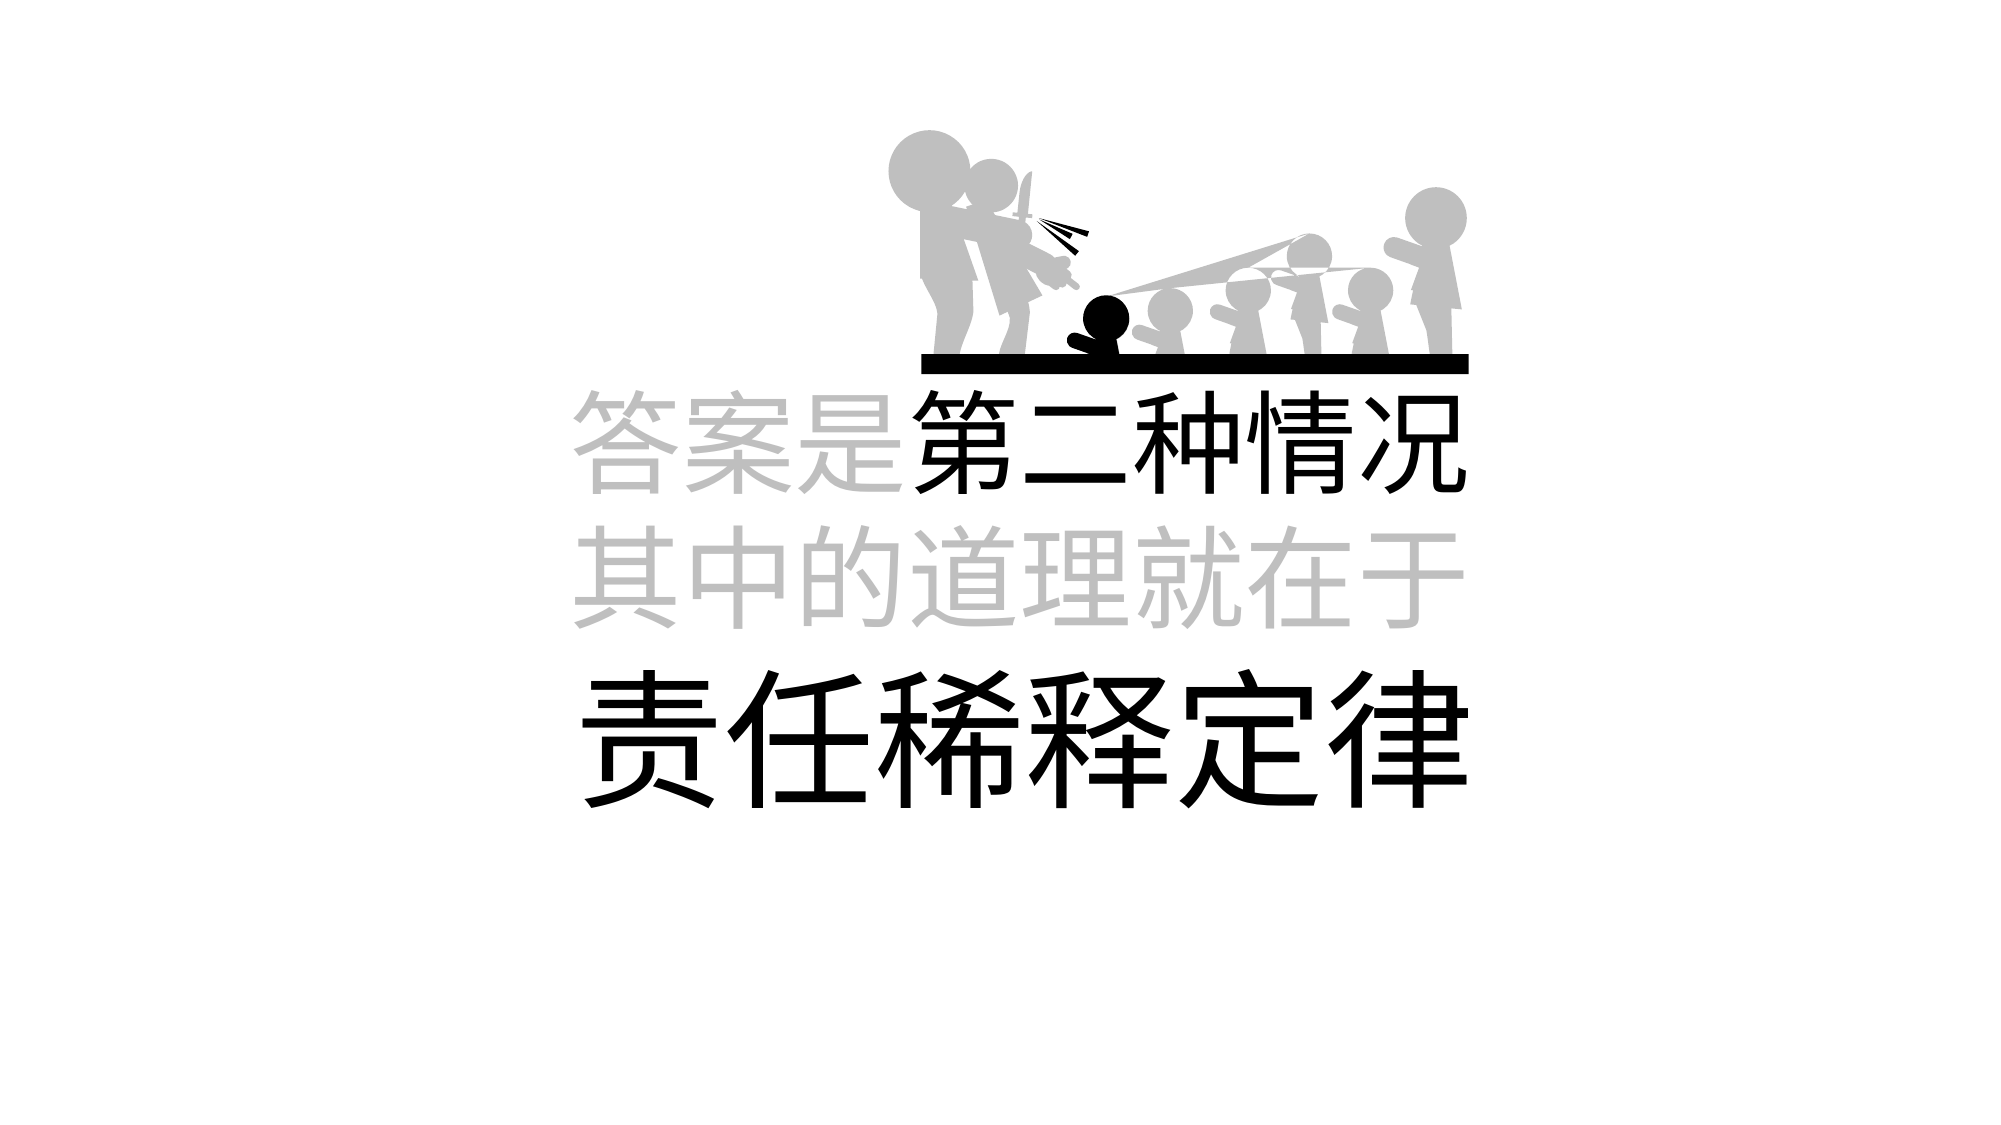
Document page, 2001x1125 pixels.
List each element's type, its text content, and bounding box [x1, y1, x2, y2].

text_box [888, 129, 1468, 360]
text_box [921, 367, 1469, 375]
text_box 责任稀释定律 [559, 638, 1502, 836]
text_box 答案是第二种情况 其中的道理就在于 [554, 365, 1497, 653]
